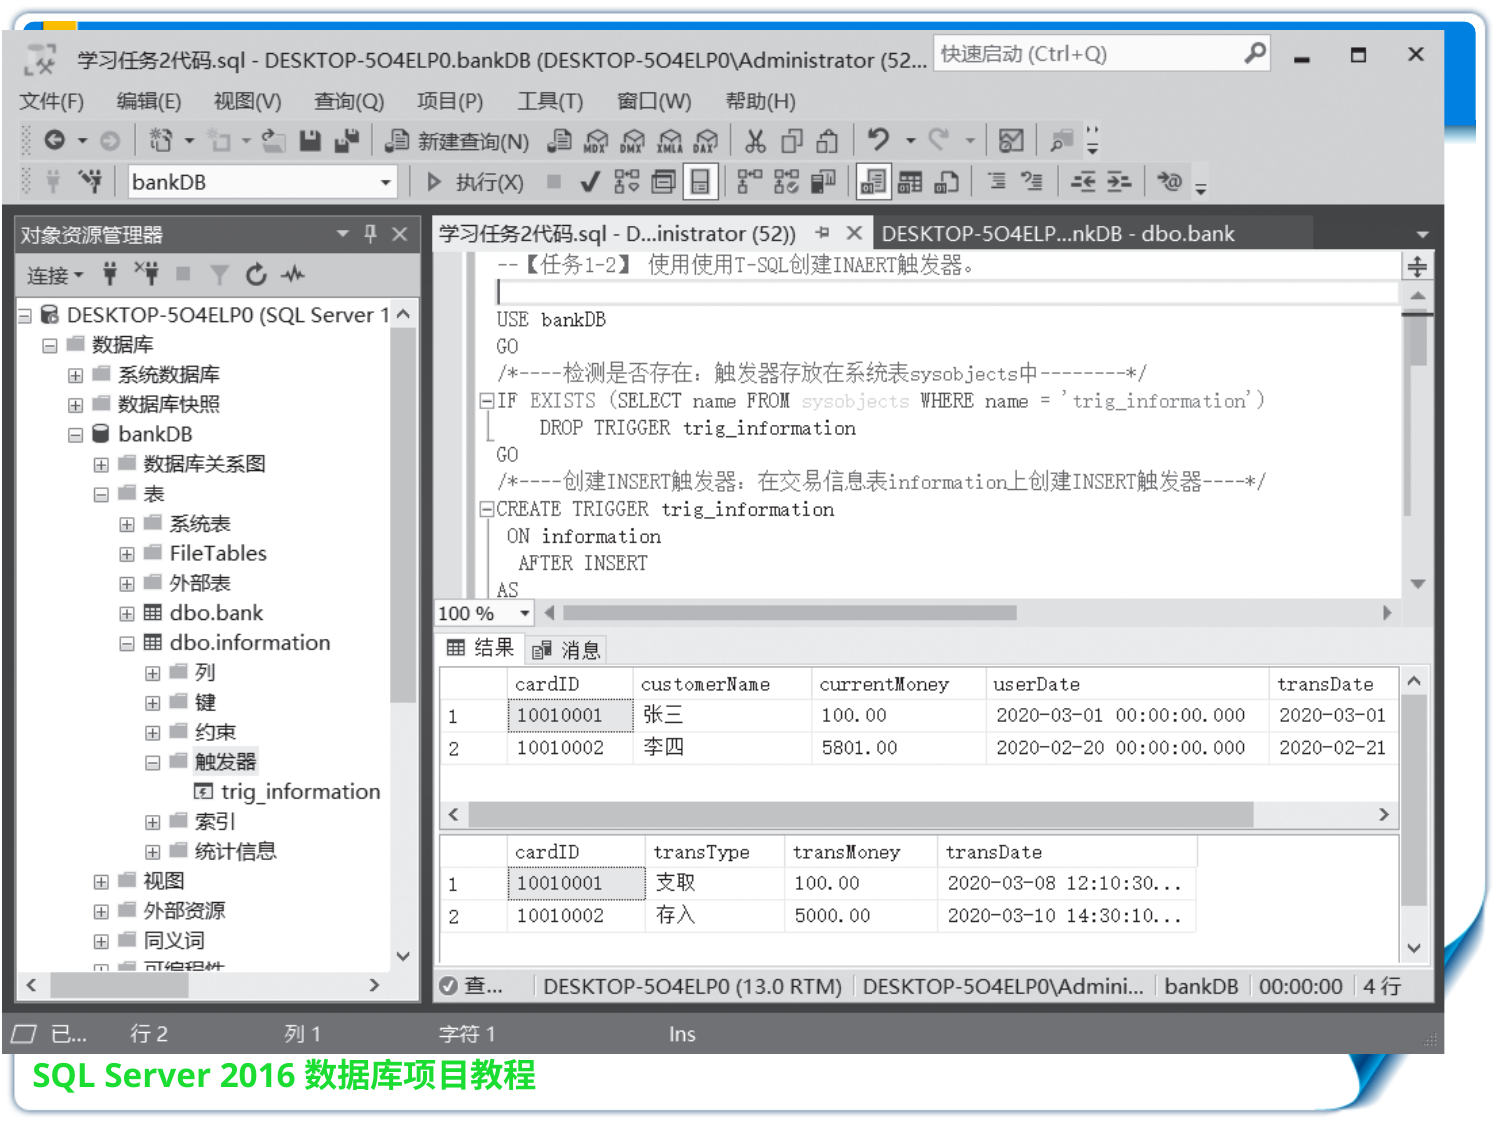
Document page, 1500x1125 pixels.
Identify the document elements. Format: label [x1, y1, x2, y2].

text_box [1450, 148, 1454, 968]
picture [0, 0, 1500, 1125]
